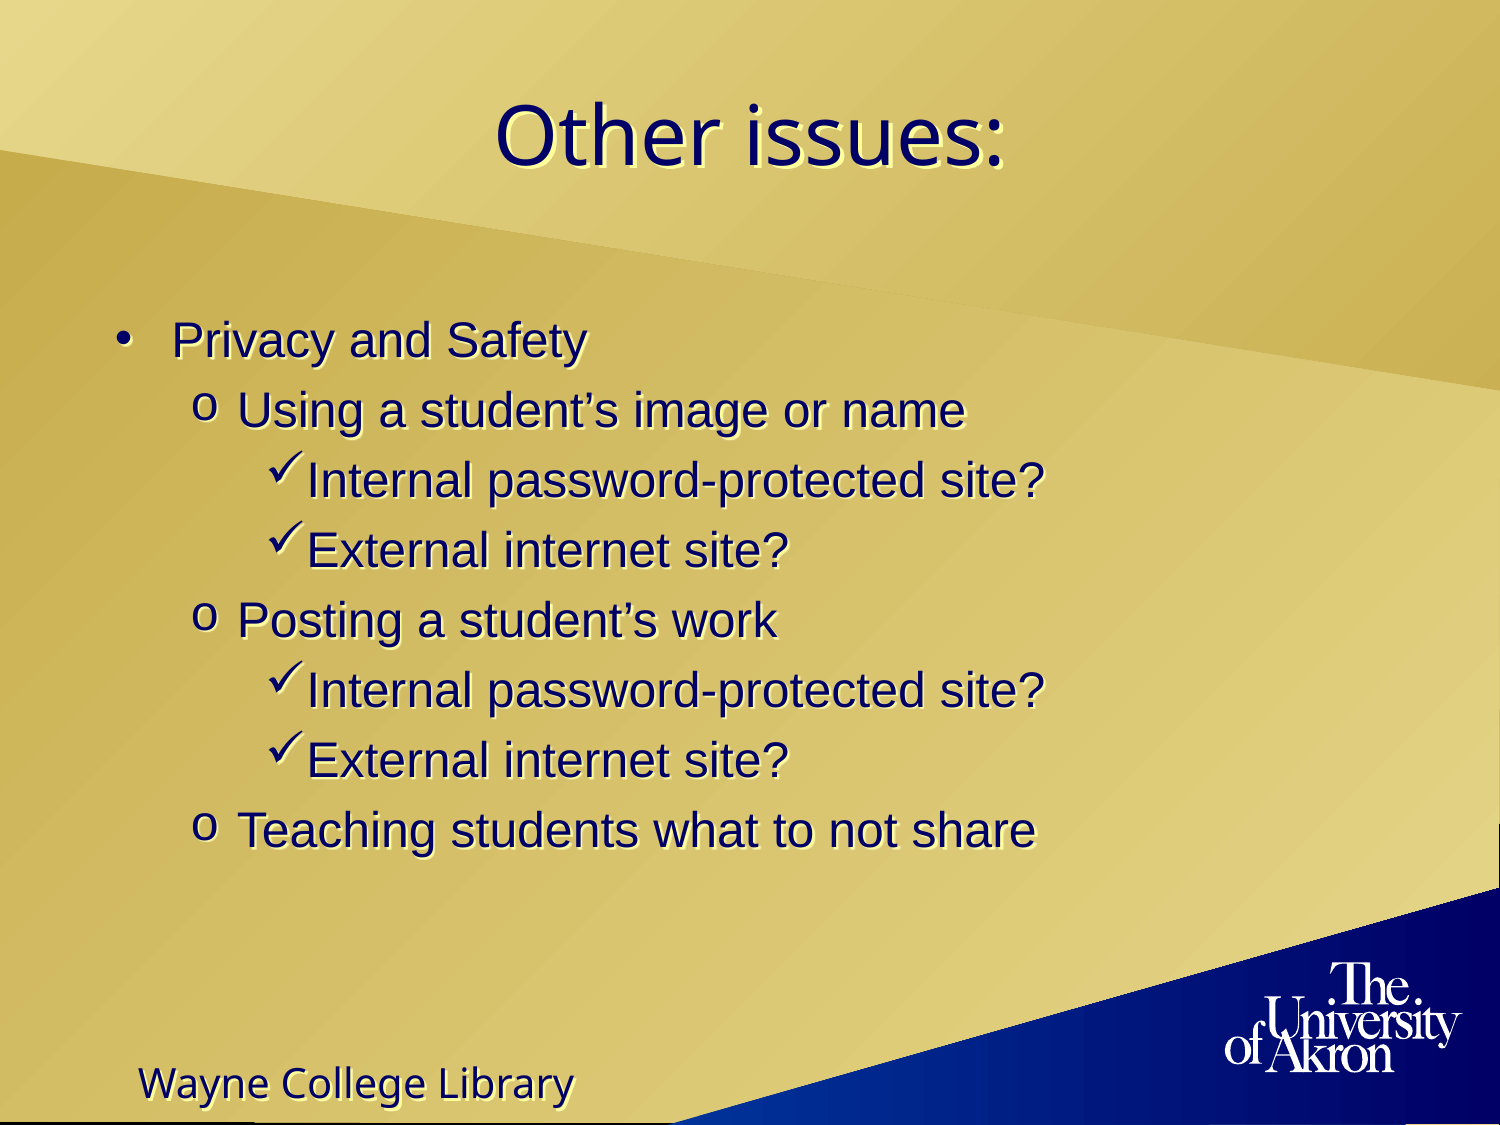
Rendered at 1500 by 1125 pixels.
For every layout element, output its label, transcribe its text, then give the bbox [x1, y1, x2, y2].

text_box Wayne College Library [0, 1049, 713, 1125]
list Privacy and Safety Using a student’s image or name Internal password-protected site? External internet site? Posting a student’s work Internal password-protected site? External internet site? Teaching students what to not share [99, 299, 1438, 913]
title Other issues: [0, 74, 1500, 213]
